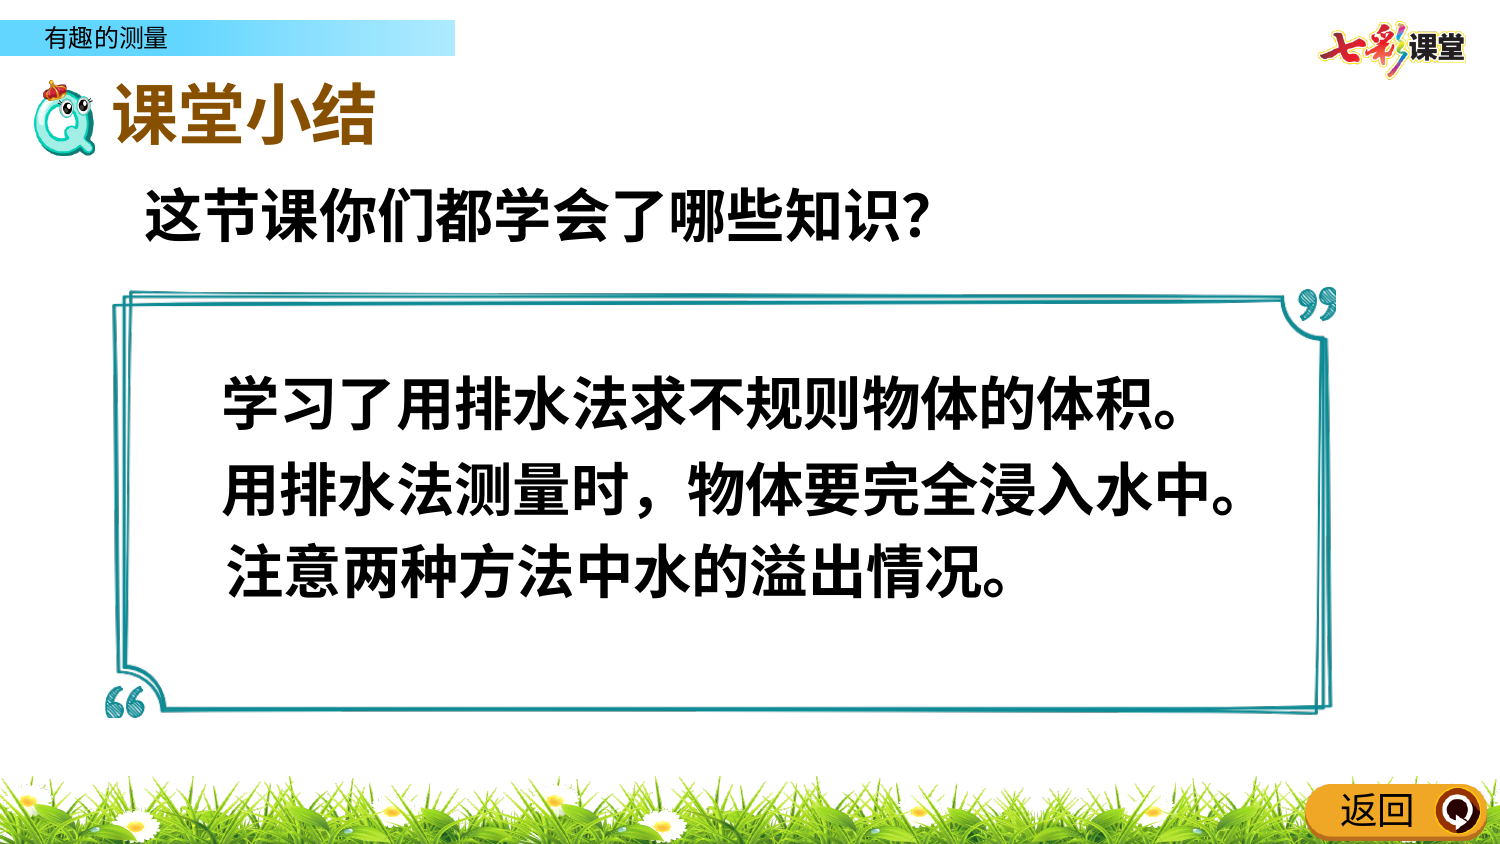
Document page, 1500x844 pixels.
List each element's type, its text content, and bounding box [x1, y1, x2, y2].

picture [0, 776, 1500, 844]
picture [34, 80, 96, 156]
picture [105, 287, 1337, 718]
picture [1316, 20, 1468, 80]
text_box 这节课你们都学会了哪些知识？ [133, 173, 972, 255]
text_box 课堂小结 [100, 67, 404, 159]
